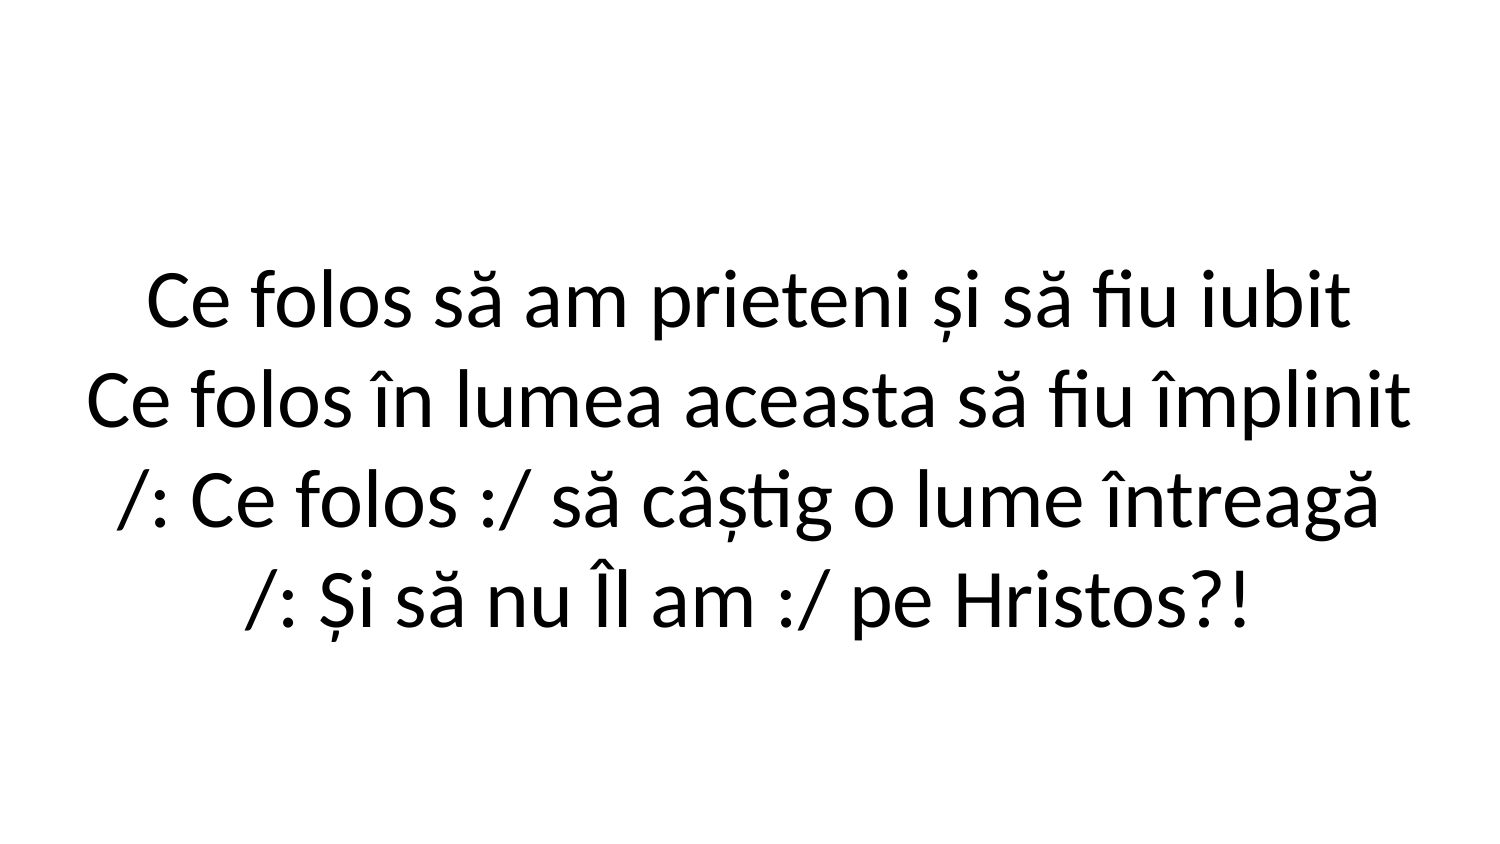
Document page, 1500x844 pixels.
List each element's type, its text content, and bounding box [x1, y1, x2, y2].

text_box Ce folos să am prieteni și să fiu iubit Ce folos în lumea aceasta să fiu împlinit /: Ce folos :/ să câștig o lume întreagă /: Și să nu Îl am :/ pe Hristos?! [71, 192, 1429, 652]
